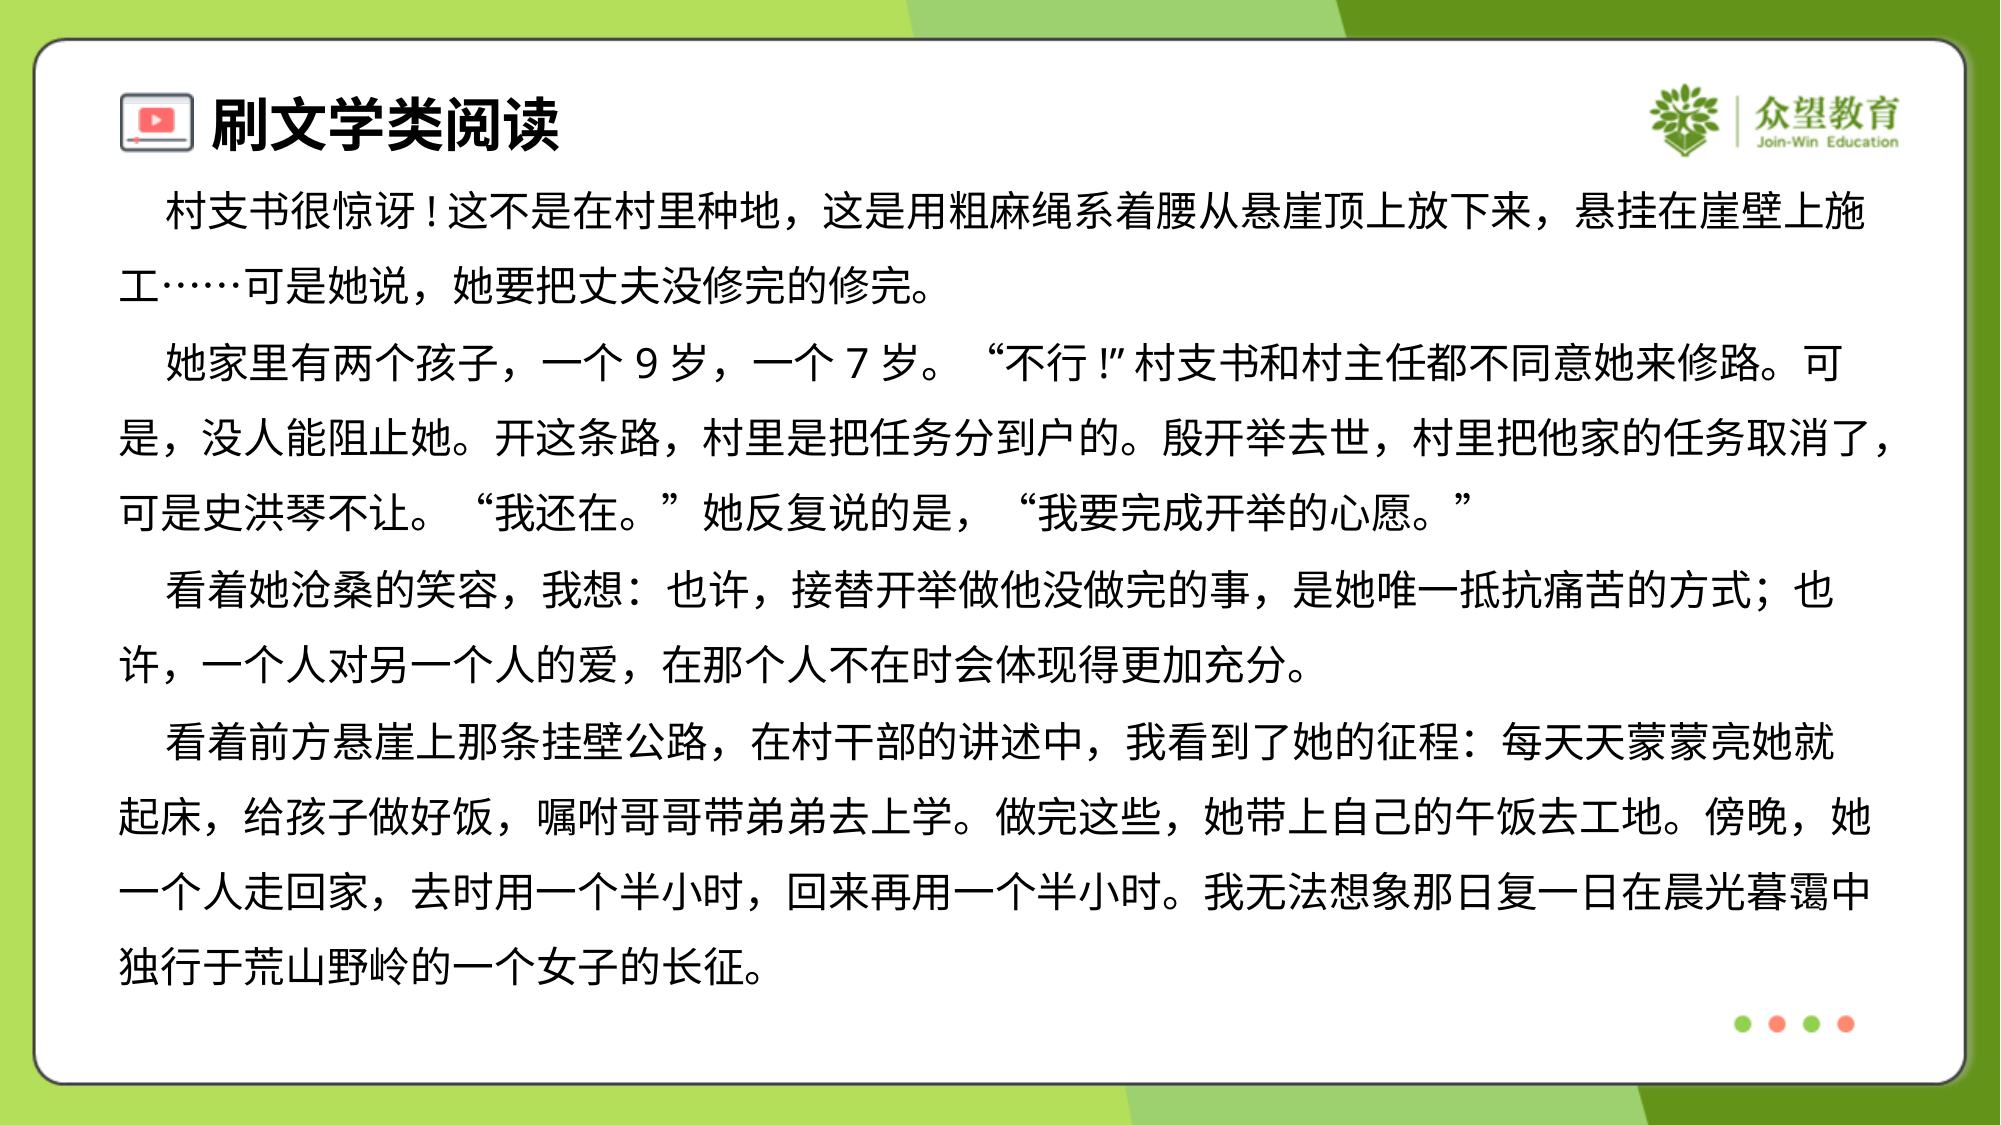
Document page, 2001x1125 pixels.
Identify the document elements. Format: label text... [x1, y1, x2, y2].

picture [0, 0, 2000, 1125]
text_box 村支书很惊讶!这不是在村里种地，这是用粗麻绳系着腰从悬崖顶上放下来，悬挂在崖壁上施 工……可是她说，她要把丈夫没修完的修完。 她家里有两个孩子，一个9岁，一个7岁。“不行!”村支书和村主任都不同意她来修路。可 是，没人能阻止她。开这条路，村里是把任务分到户的。殷开举去世，村里把他家的任务取消了， 可是史洪琴不让。“我还在。”她反复说的是，“我要完成开举的心愿。” 看着她沧桑的笑容，我想：也许，接替开举做他没做完的事，是她唯一抵抗痛苦的方式；也 许，一个人对另一个人的爱，在那个人不在时会体现得更加充分。 看着前方悬崖上那条挂壁公路，在村干部的讲述中，我看到了她的征程：每天天蒙蒙亮她就 起床，给孩子做好饭，嘱咐哥哥带弟弟去上学。做完这些，她带上自己的午饭去工地。傍晚，她 一个人走回家，去时用一个半小时，回来再用一个半小时。我无法想象那日复一日在晨光暮霭中 独行于荒山野岭的一个女子的长征。 [118, 159, 1883, 991]
